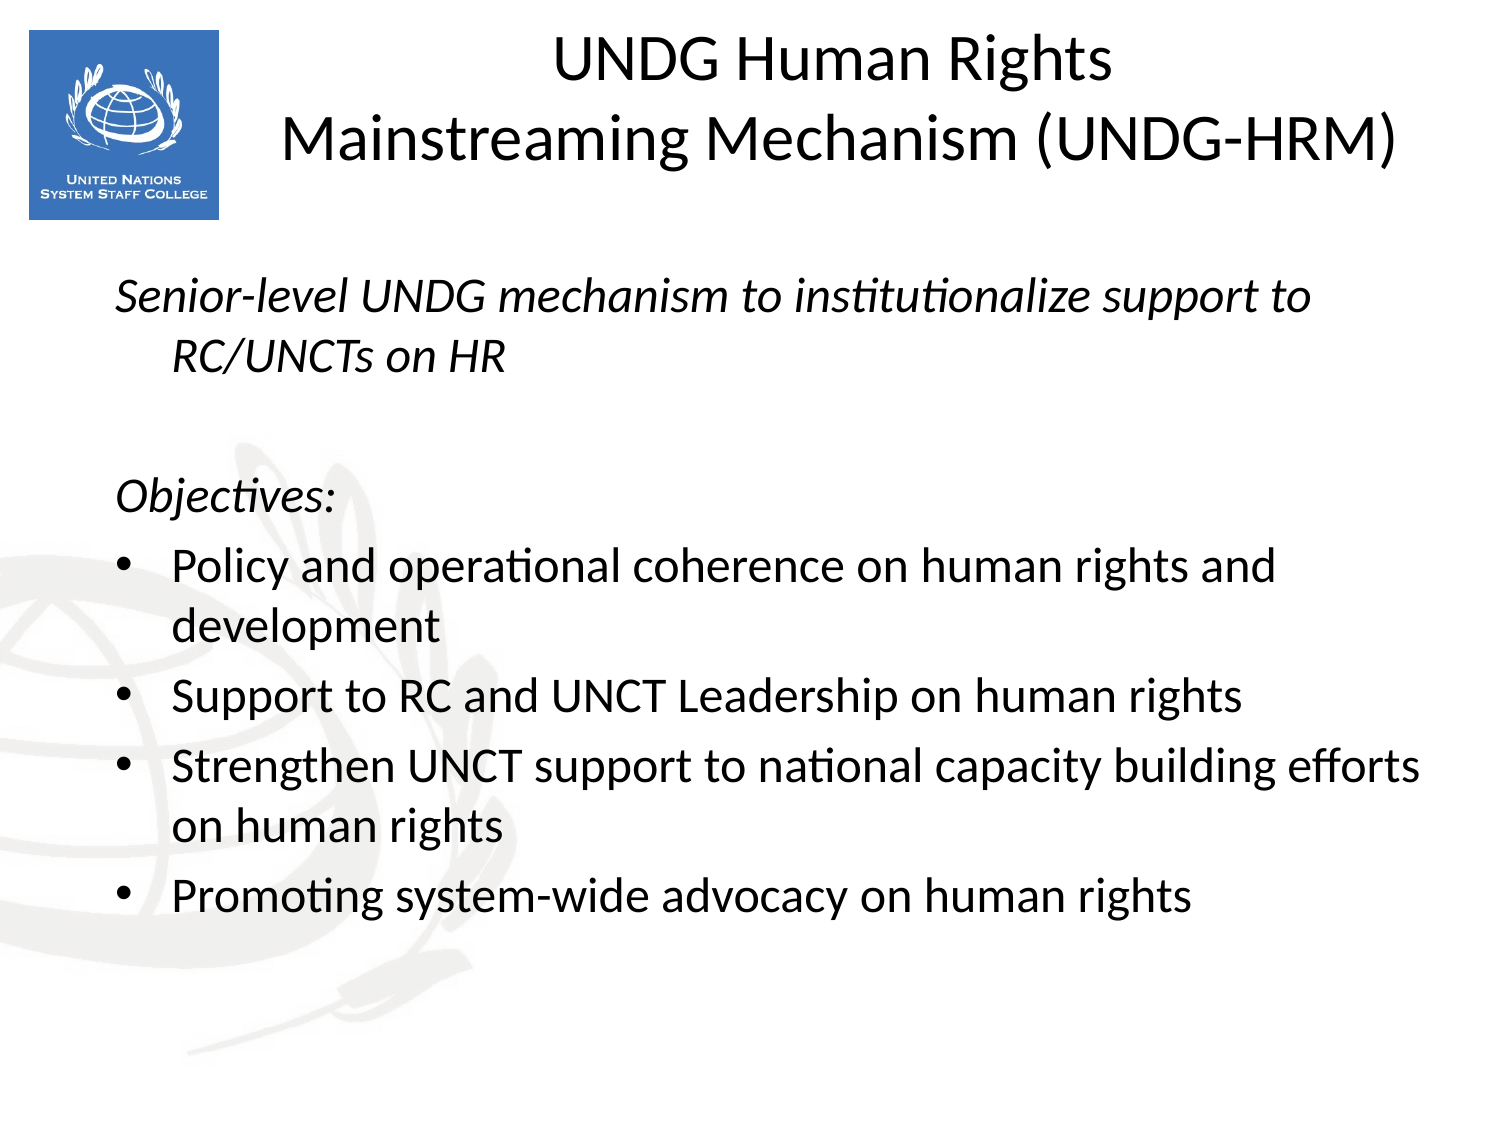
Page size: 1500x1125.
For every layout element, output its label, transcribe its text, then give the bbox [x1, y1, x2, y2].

picture [29, 30, 219, 220]
list Senior-level UNDG mechanism to institutionalize support to RC/UNCTs on HR Objectives: Policy and operational coherence on human rights and development Support to RC and UNCT Leadership on human rights Strengthen UNCT support to national capacity building efforts on human rights Promoting system-wide advocacy on human rights [100, 255, 1451, 999]
title UNDG Human Rights Mainstreaming Mechanism (UNDG-HRM) [229, 0, 1451, 188]
